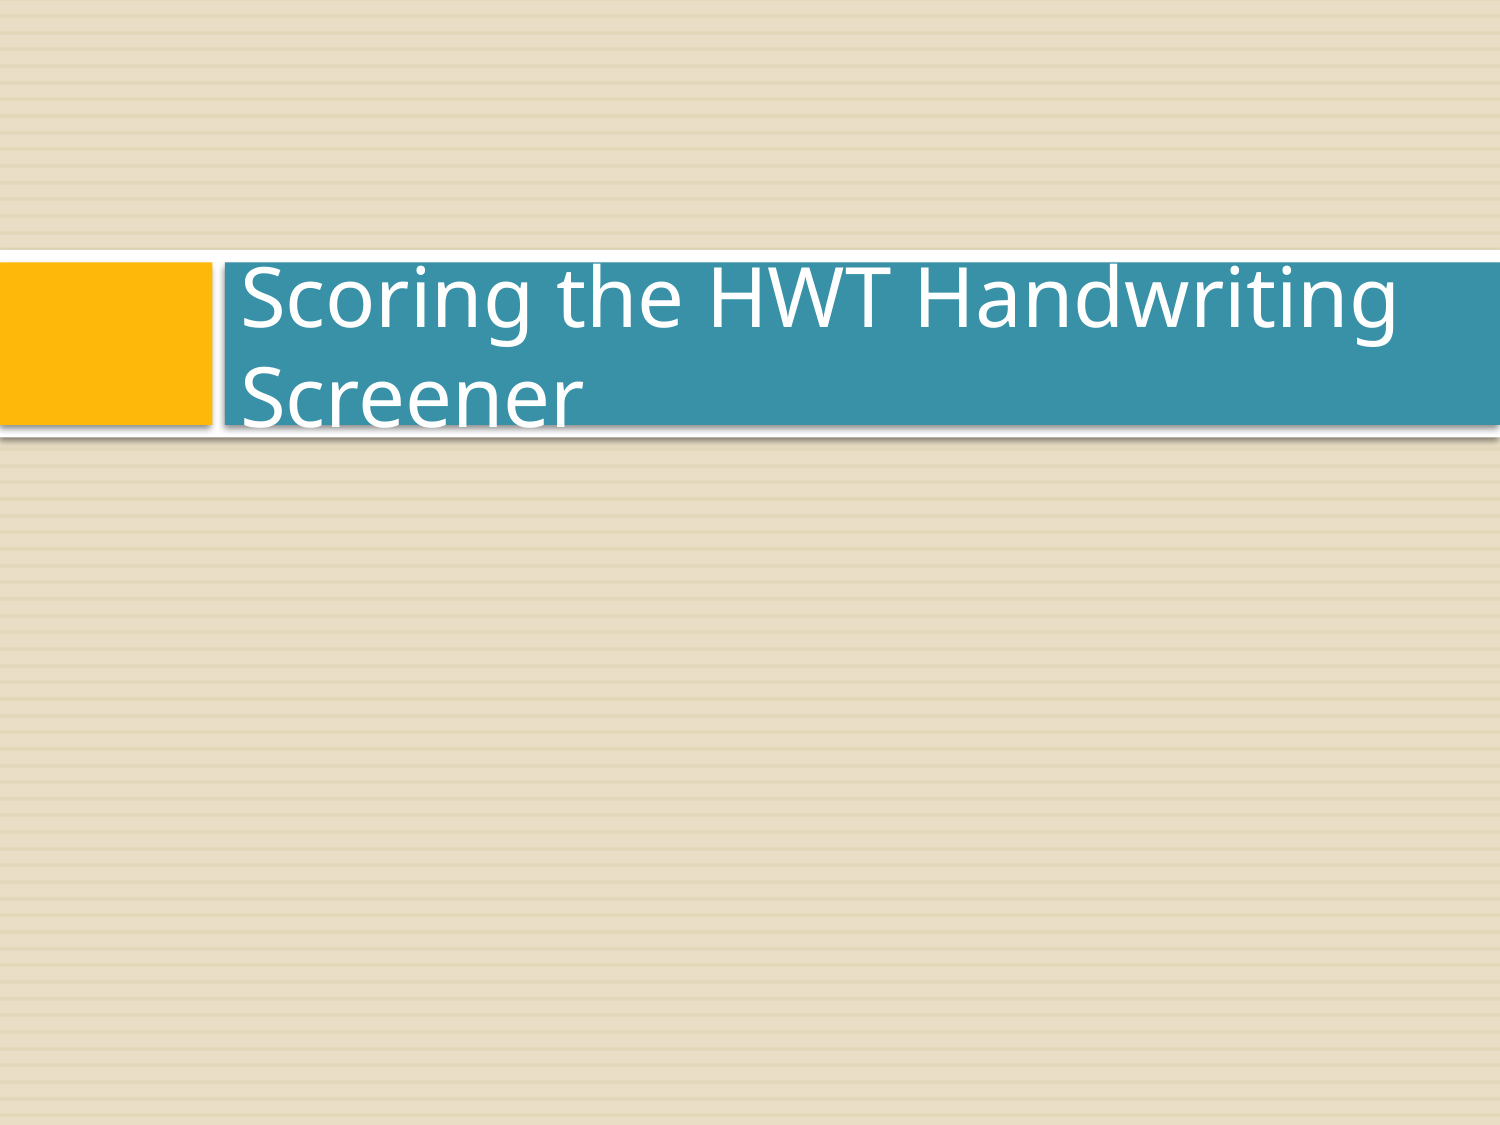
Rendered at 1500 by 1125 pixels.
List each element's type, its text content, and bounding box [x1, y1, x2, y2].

title Scoring the HWT Handwriting Screener [224, 262, 1476, 426]
